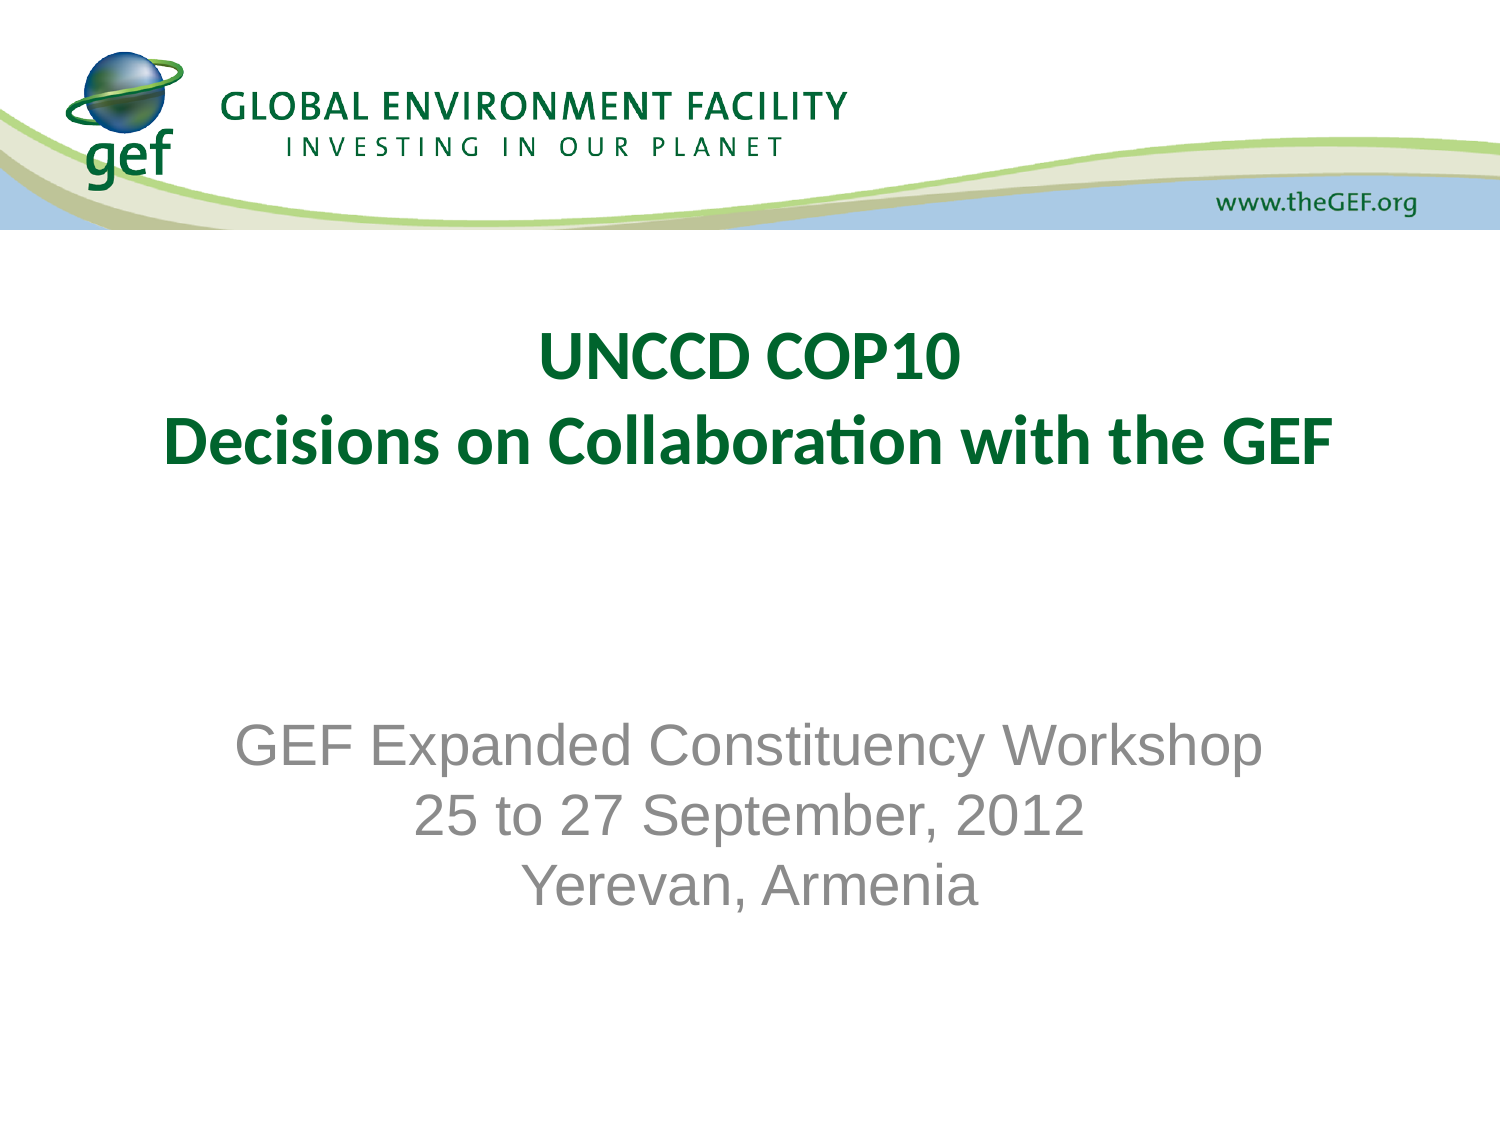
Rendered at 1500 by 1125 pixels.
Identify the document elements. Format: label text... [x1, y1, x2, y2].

text_box GEF Expanded Constituency Workshop 25 to 27 September, 2012 Yerevan, Armenia [149, 699, 1350, 925]
picture [0, 24, 1500, 230]
title UNCCD COP10 Decisions on Collaboration with the GEF [74, 299, 1426, 488]
